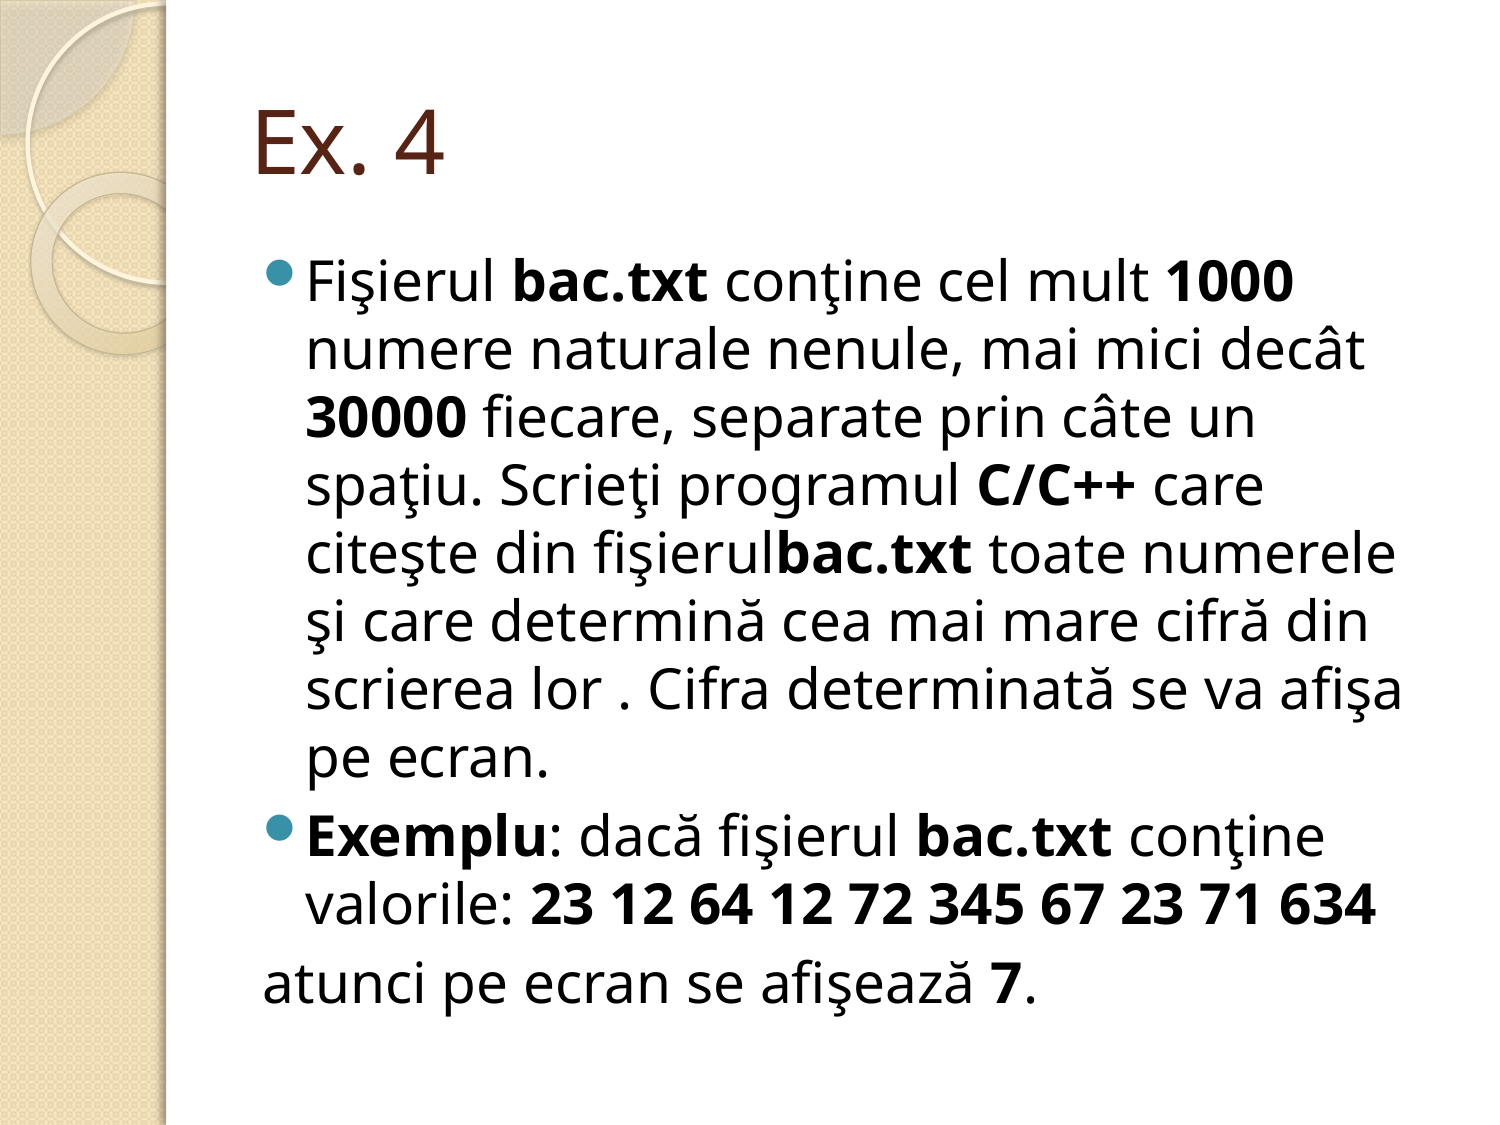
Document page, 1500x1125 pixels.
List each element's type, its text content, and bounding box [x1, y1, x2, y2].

list Fişierul bac.txt conţine cel mult 1000 numere naturale nenule, mai mici decât 30000 fiecare, separate prin câte un spaţiu. Scrieţi programul C/C++ care citeşte din fişierulbac.txt toate numerele şi care determină cea mai mare cifră din scrierea lor . Cifra determinată se va afişa pe ecran. Exemplu: dacă fişierul bac.txt conţine valorile: 23 12 64 12 72 345 67 23 71 634 atunci pe ecran se afişează 7. [235, 237, 1466, 1025]
title Ex. 4 [235, 45, 1466, 233]
